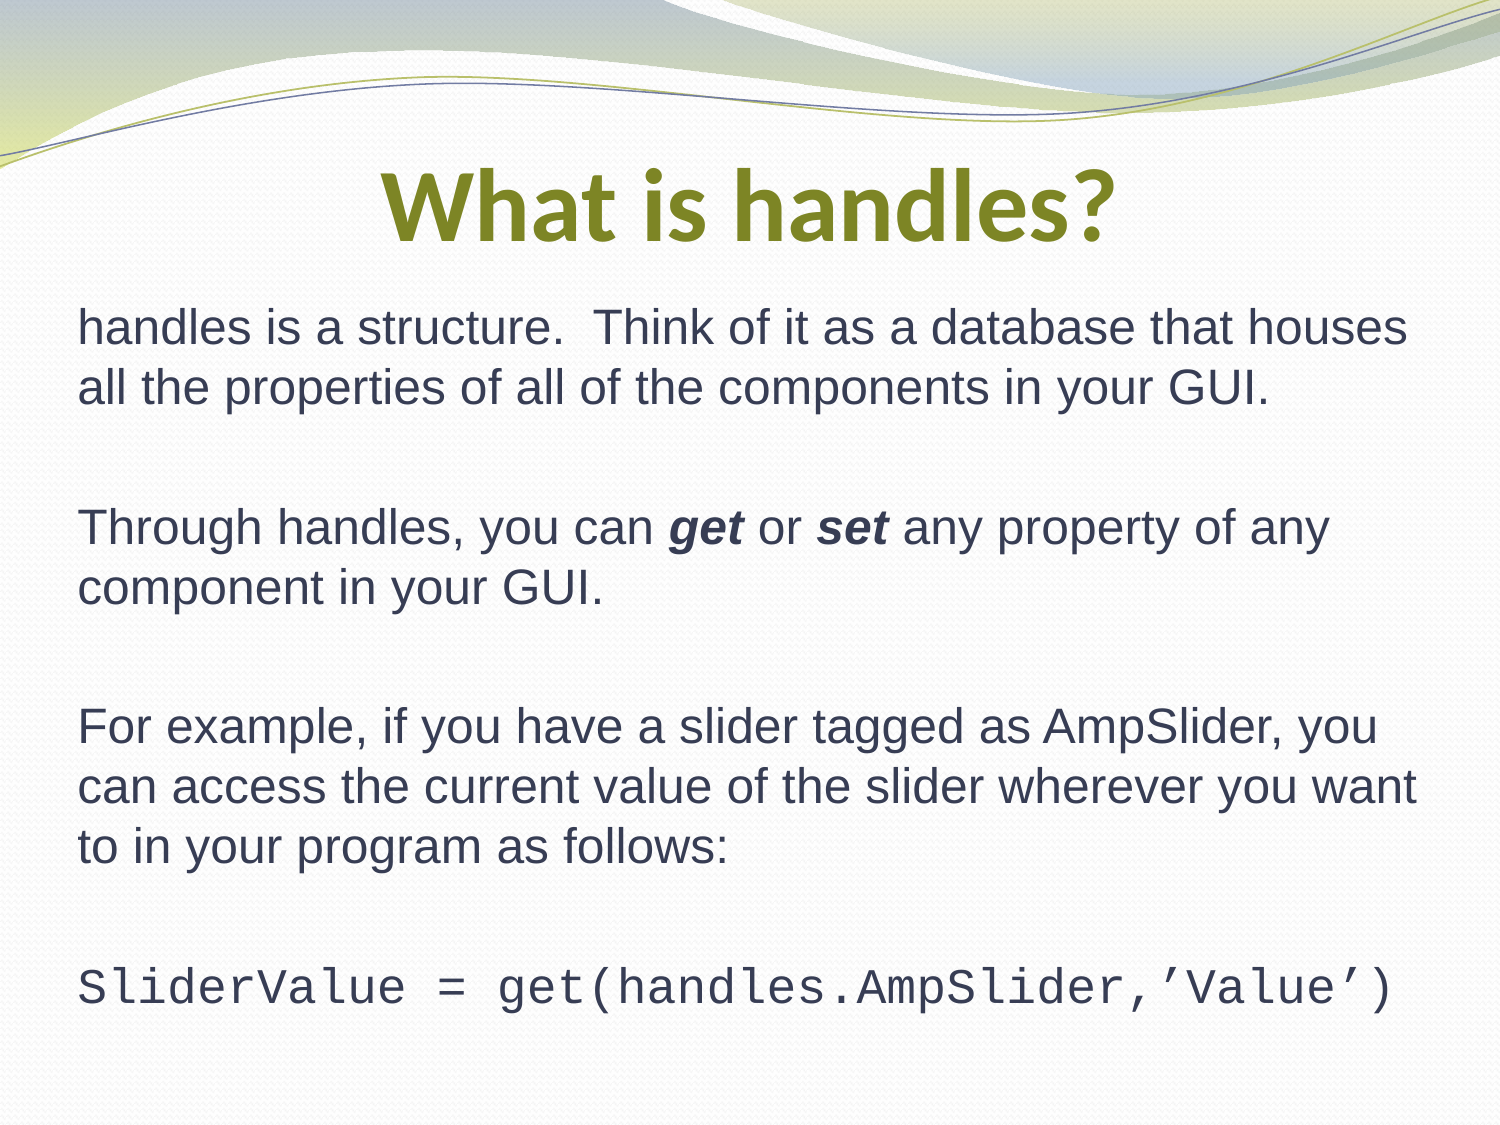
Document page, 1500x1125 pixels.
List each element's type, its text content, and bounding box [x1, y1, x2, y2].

list handles is a structure. Think of it as a database that houses all the properties of all of the components in your GUI. Through handles, you can get or set any property of any component in your GUI. For example, if you have a slider tagged as AmpSlider, you can access the current value of the slider wherever you want to in your program as follows: SliderValue = get(handles.AmpSlider,’Value’) [62, 287, 1450, 1088]
title What is handles? [75, 75, 1425, 263]
